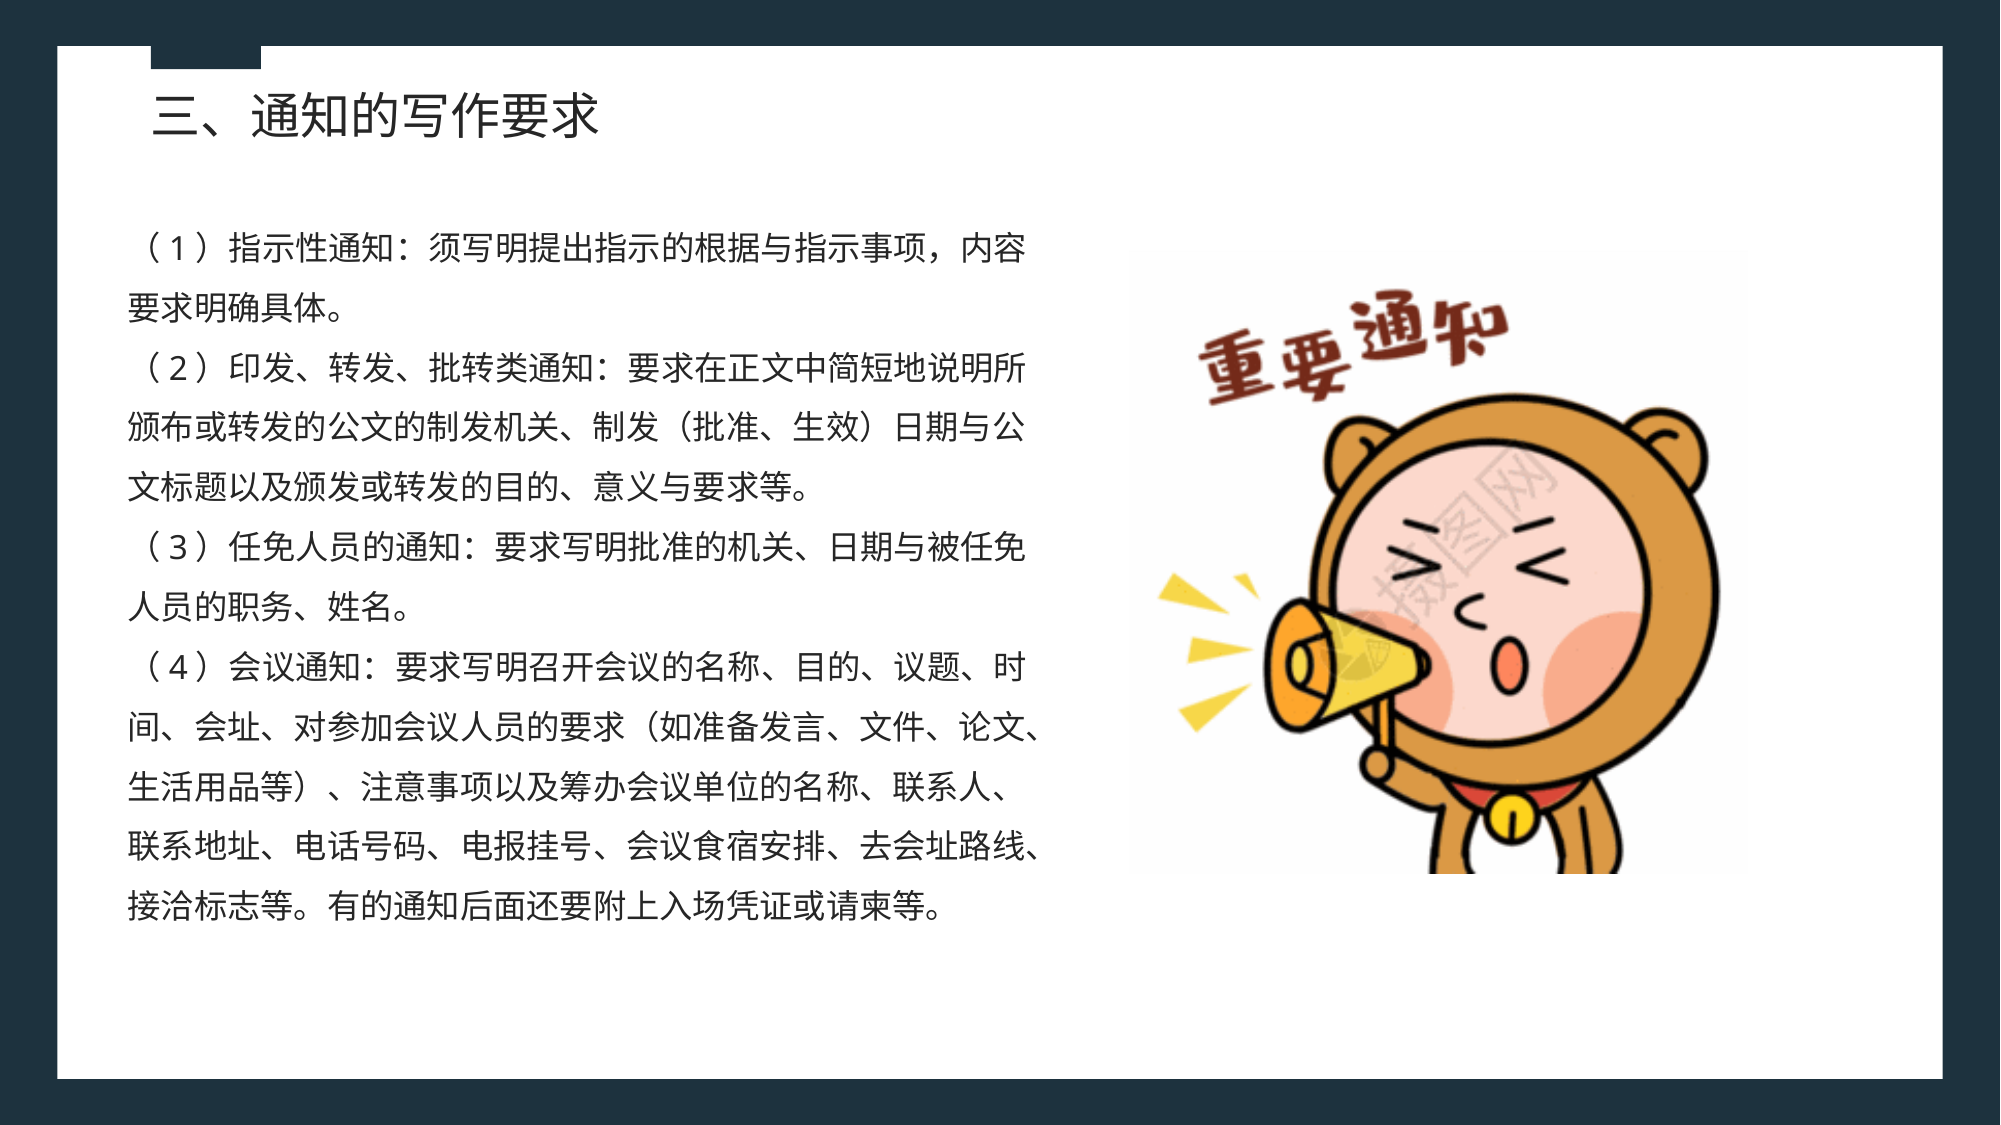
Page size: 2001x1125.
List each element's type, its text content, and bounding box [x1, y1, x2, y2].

text_box （1）指示性通知：须写明提出指示的根据与指示事项，内容要求明确具体。 （2）印发、转发、批转类通知：要求在正文中简短地说明所颁布或转发的公文的制发机关、制发（批准、生效）日期与公文标题以及颁发或转发的目的、意义与要求等。 （3）任免人员的通知：要求写明批准的机关、日期与被任免人员的职务、姓名。 （4）会议通知：要求写明召开会议的名称、目的、议题、时间、会址、对参加会议人员的要求（如准备发言、文件、论文、生活用品等）、注意事项以及筹办会议单位的名称、联系人、联系地址、电话号码、电报挂号、会议食宿安排、去会址路线、接洽标志等。有的通知后面还要附上入场凭证或请柬等。 [112, 199, 1048, 933]
picture [1129, 250, 1749, 874]
text_box 三、通知的写作要求 [150, 77, 622, 153]
